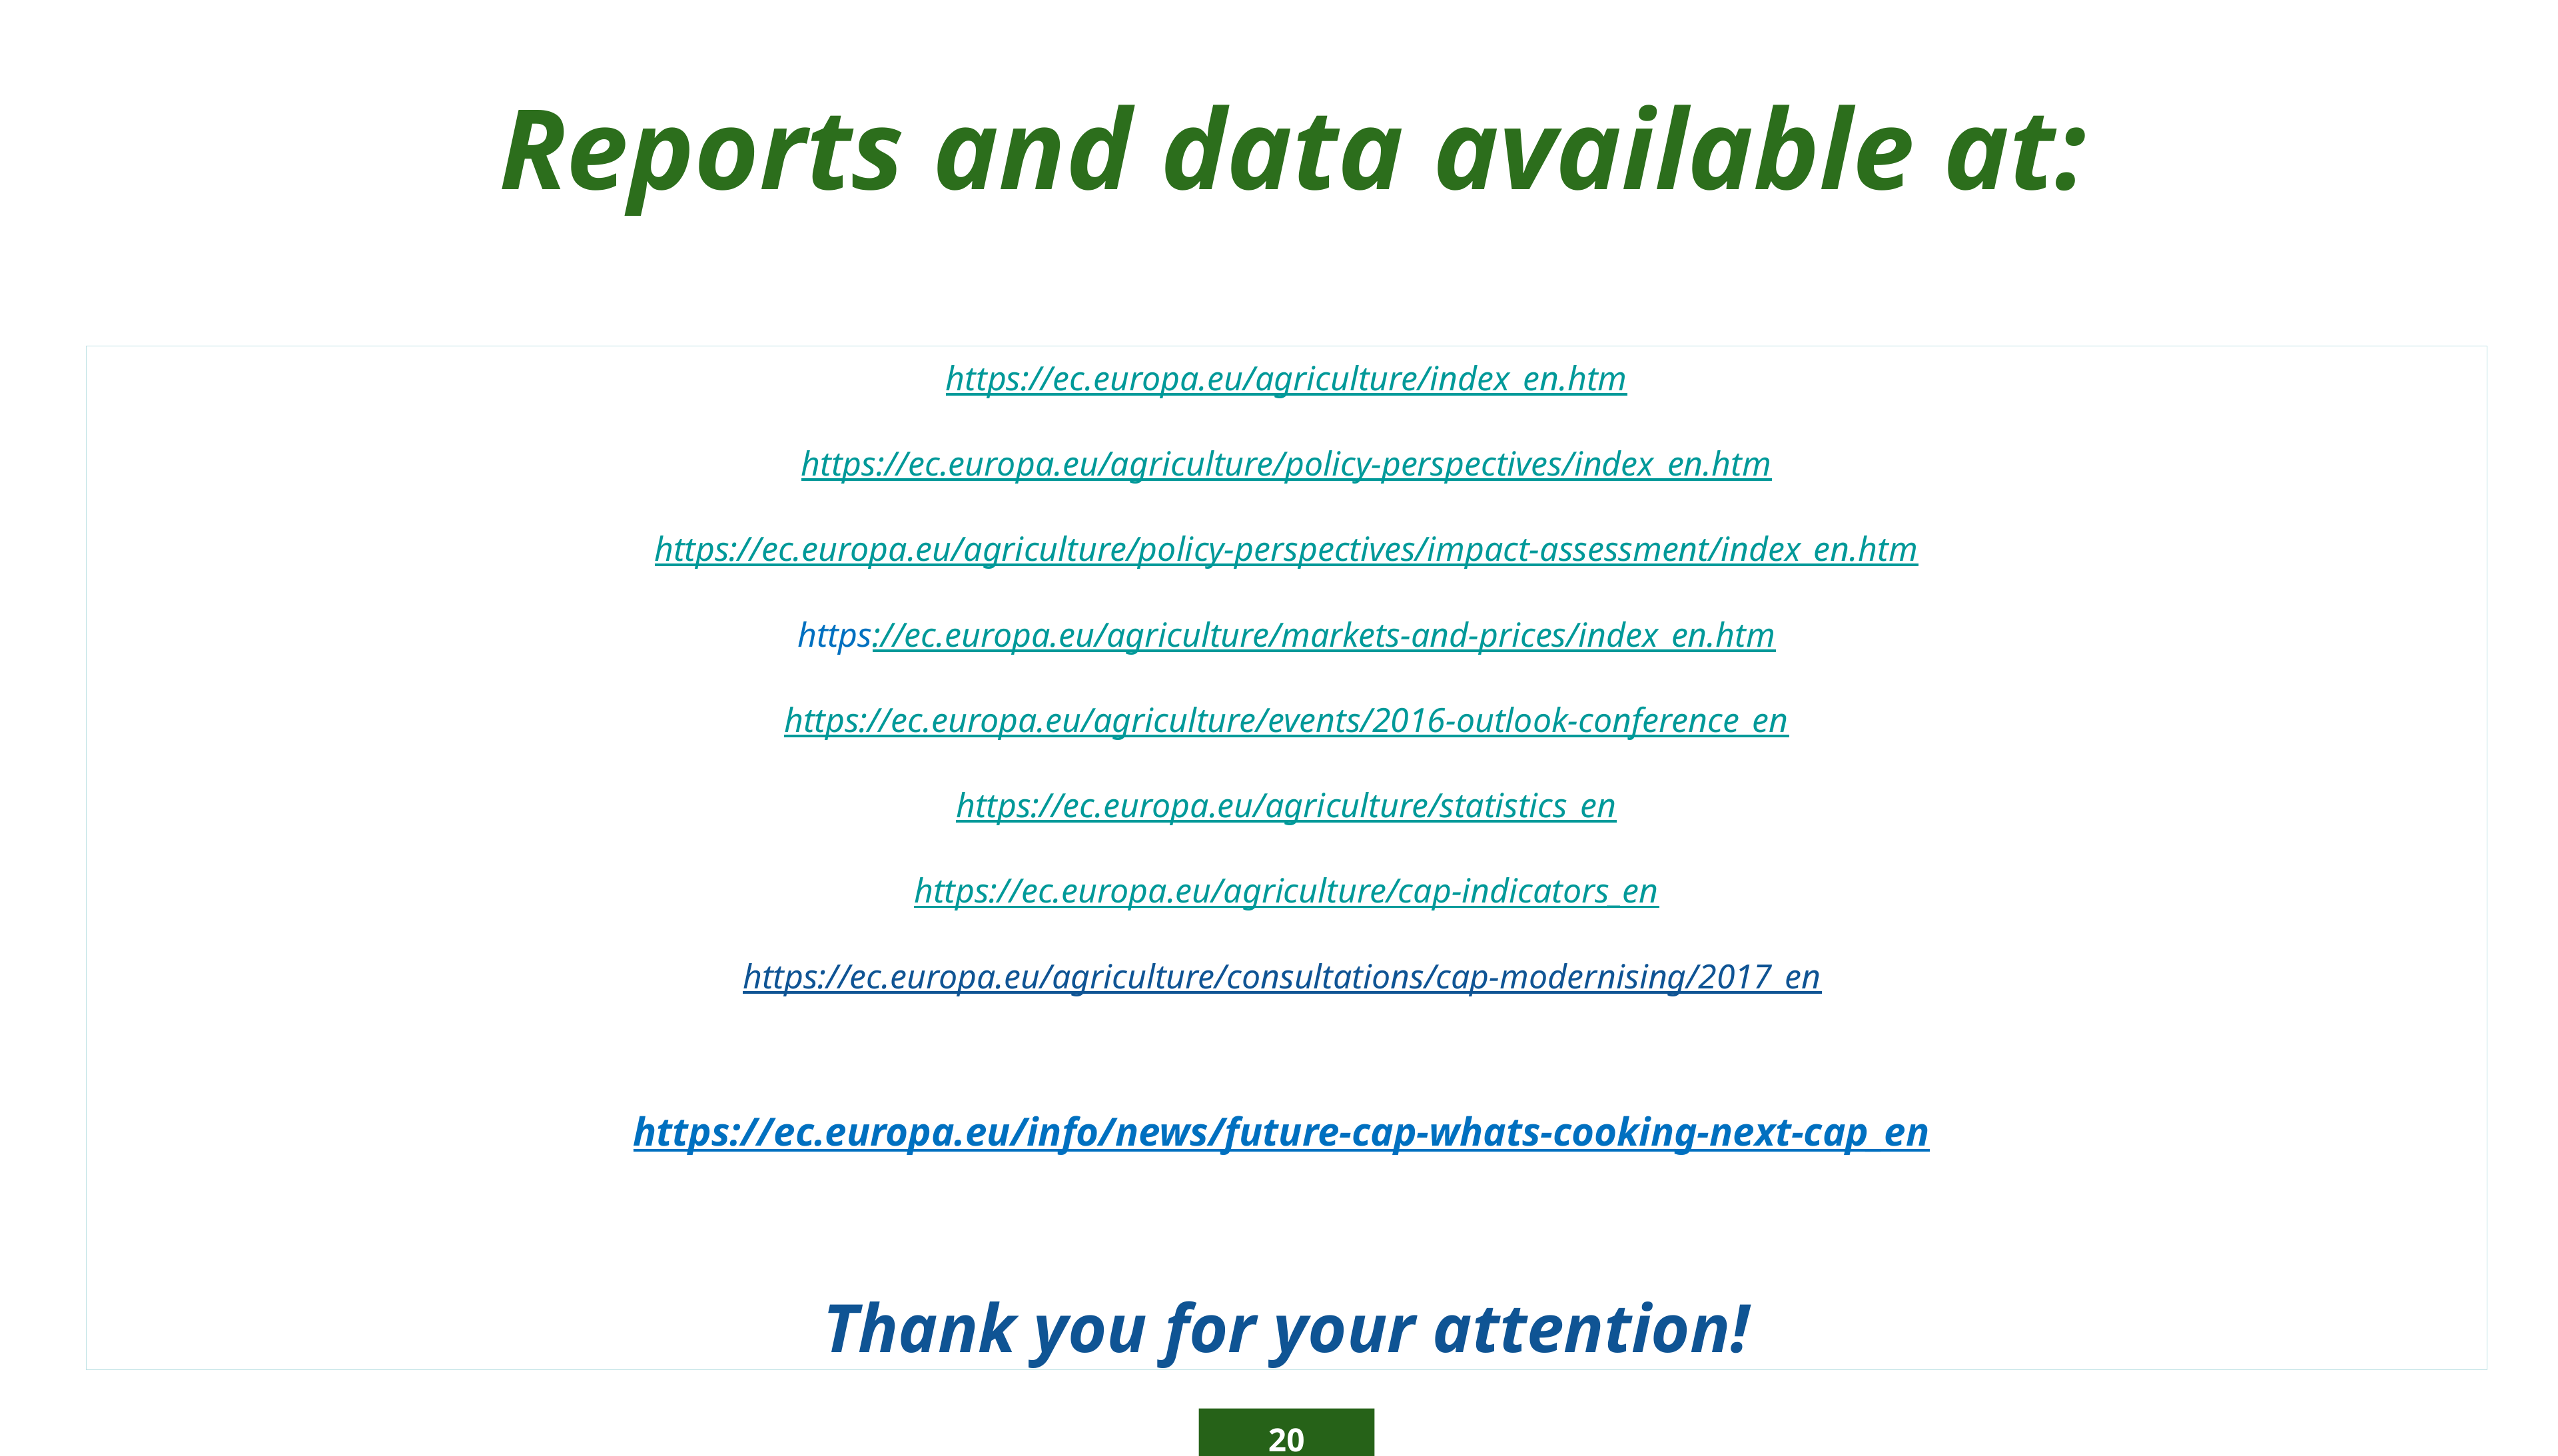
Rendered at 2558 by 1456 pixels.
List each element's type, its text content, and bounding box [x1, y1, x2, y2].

slide_number 20 [1198, 1408, 1375, 1456]
list https://ec.europa.eu/agriculture/index_en.htm https://ec.europa.eu/agriculture/policy-perspectives/index_en.htm https://ec.europa.eu/agriculture/policy-perspectives/impact-assessment/index_en.htm https://ec.europa.eu/agriculture/markets-and-prices/index_en.htm https://ec.europa.eu/agriculture/events/2016-outlook-conference_en https://ec.europa.eu/agriculture/statistics_en https://ec.europa.eu/agriculture/cap-indicators_en https://ec.europa.eu/agriculture/consultations/cap-modernising/2017_en https://ec.europa.eu/info/news/future-cap-whats-cooking-next-cap_en Thank you for your attention! [86, 346, 2487, 1370]
title Reports and data available at: [106, 67, 2507, 244]
